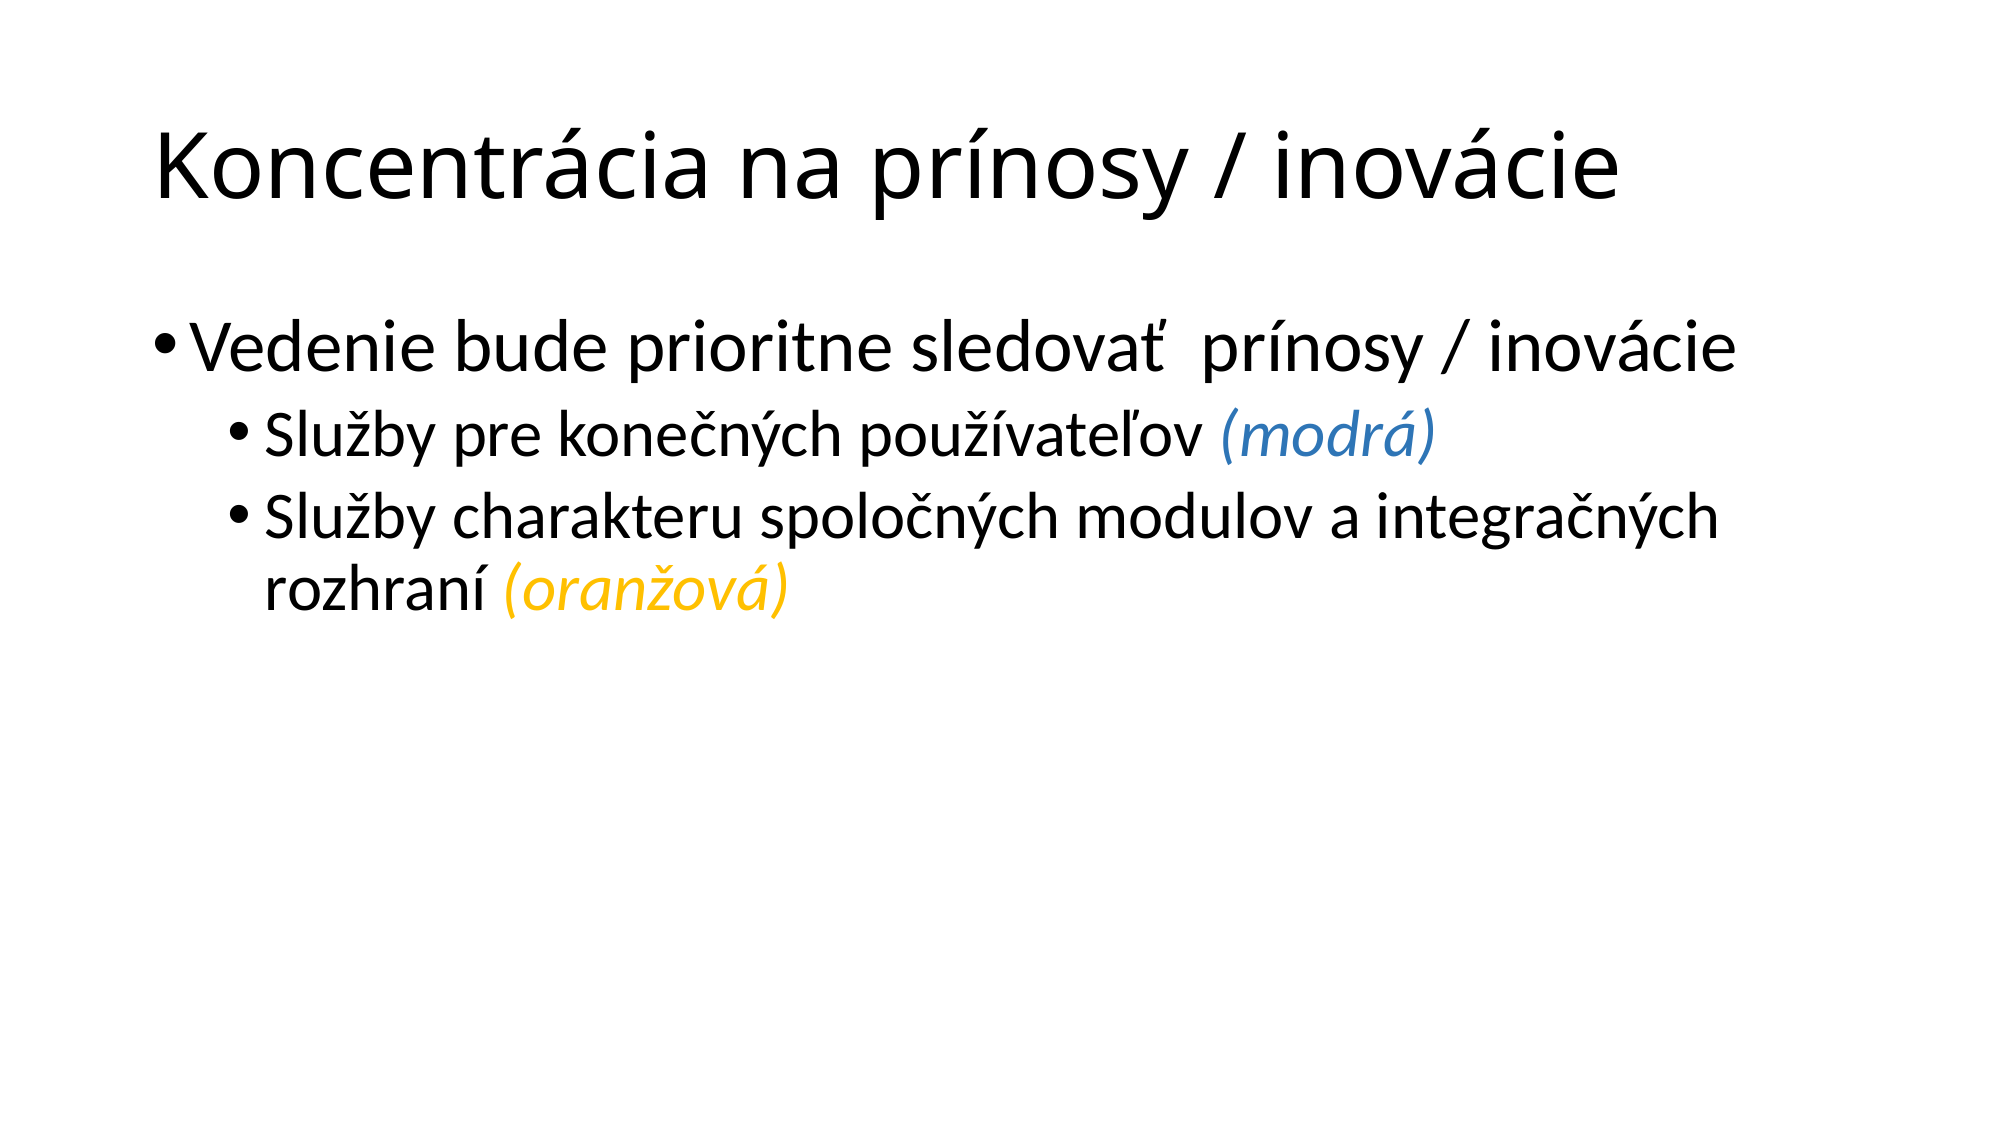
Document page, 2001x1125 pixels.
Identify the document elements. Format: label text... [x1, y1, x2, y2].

list Vedenie bude prioritne sledovať prínosy / inovácie Služby pre konečných používateľov (modrá) Služby charakteru spoločných modulov a integračných rozhraní (oranžová) [137, 299, 1863, 1014]
title Koncentrácia na prínosy / inovácie [137, 59, 1863, 278]
